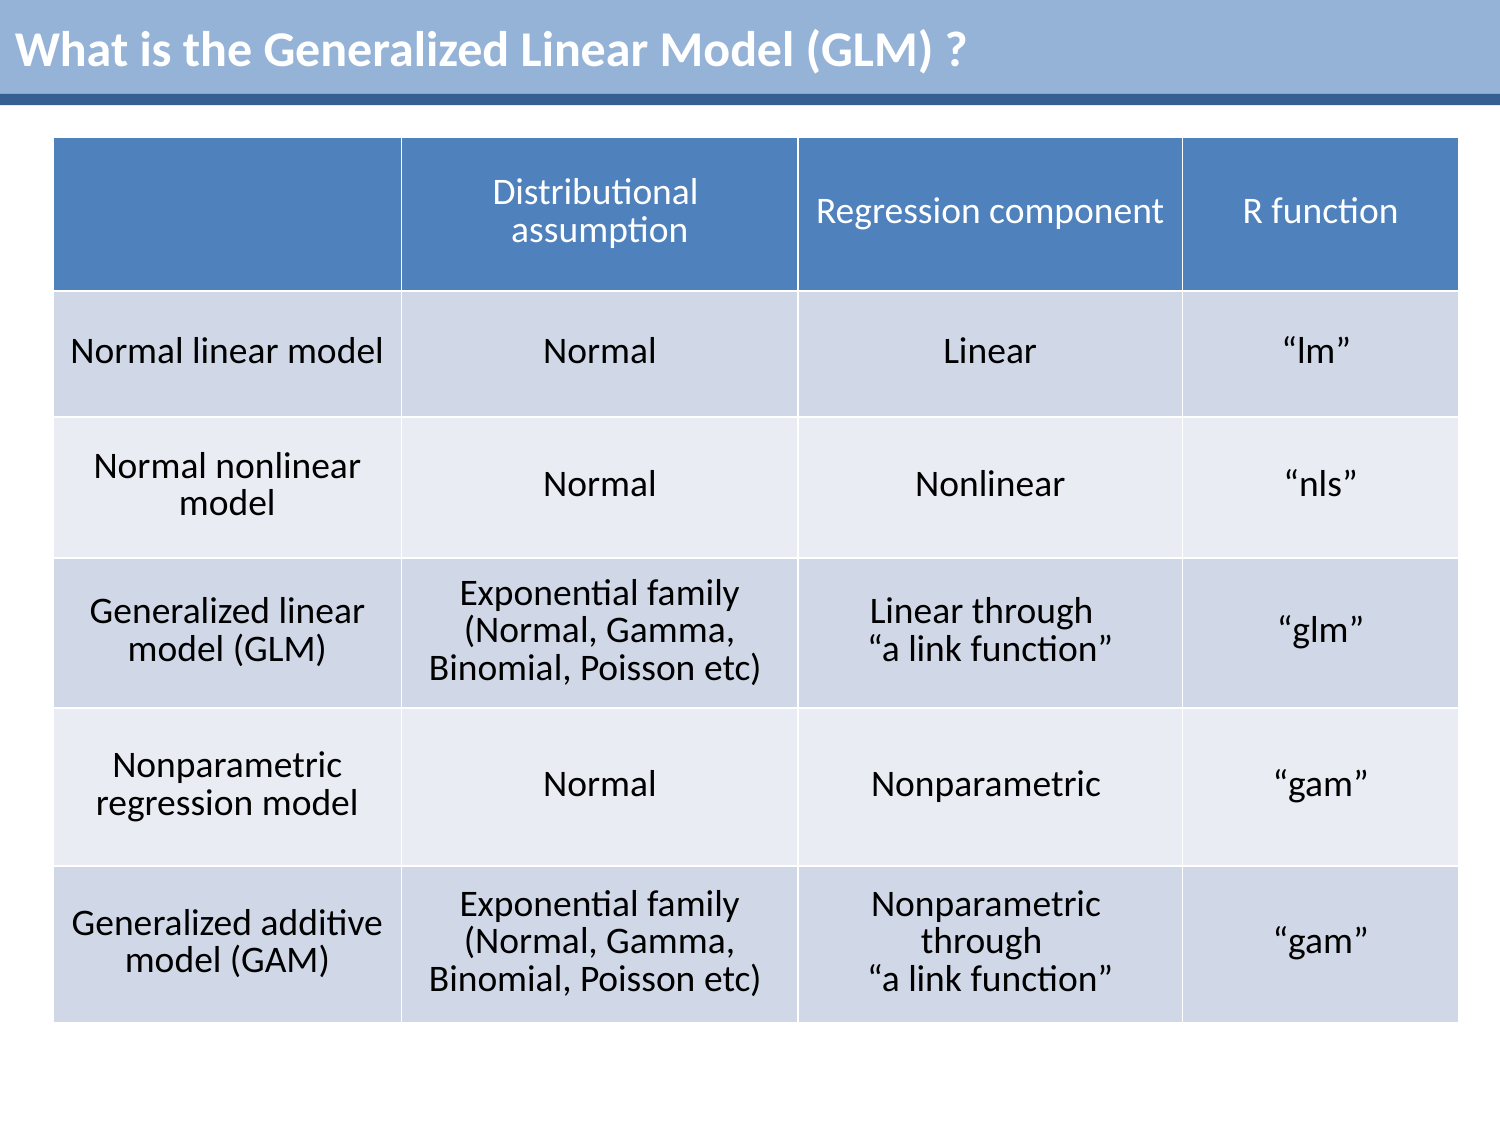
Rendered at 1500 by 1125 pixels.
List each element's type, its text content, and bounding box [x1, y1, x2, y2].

table_cell Normal [402, 292, 797, 416]
table_cell Generalized linear model (GLM) [54, 559, 401, 707]
table_header Regression component [799, 138, 1182, 290]
table_cell Exponential family (Normal, Gamma, Binomial, Poisson etc) [402, 559, 797, 707]
table_cell Linear through “a link function” [799, 559, 1182, 707]
table_cell Linear [799, 292, 1182, 416]
table_cell “lm” [1183, 292, 1458, 416]
table_cell “gam” [1183, 709, 1458, 865]
table_header [54, 138, 401, 290]
table_cell “glm” [1183, 559, 1458, 707]
table_cell Normal [402, 418, 797, 557]
table_cell Normal nonlinear model [54, 418, 401, 557]
table_cell Nonlinear [799, 418, 1182, 557]
table_cell Exponential family (Normal, Gamma, Binomial, Poisson etc) [402, 867, 797, 1022]
table_cell “nls” [1183, 418, 1458, 557]
table_cell Nonparametric through “a link function” [799, 867, 1182, 1022]
table_header Distributional assumption [402, 138, 797, 290]
table_cell Nonparametric [799, 709, 1182, 865]
table_header R function [1183, 138, 1458, 290]
table_cell Normal [402, 709, 797, 865]
table_cell Normal linear model [54, 292, 401, 416]
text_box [0, 0, 1500, 106]
table_cell Generalized additive model (GAM) [54, 867, 401, 1022]
text_box [39, 159, 1465, 1032]
table_cell Nonparametric regression model [54, 709, 401, 865]
table_cell “gam” [1183, 867, 1458, 1022]
